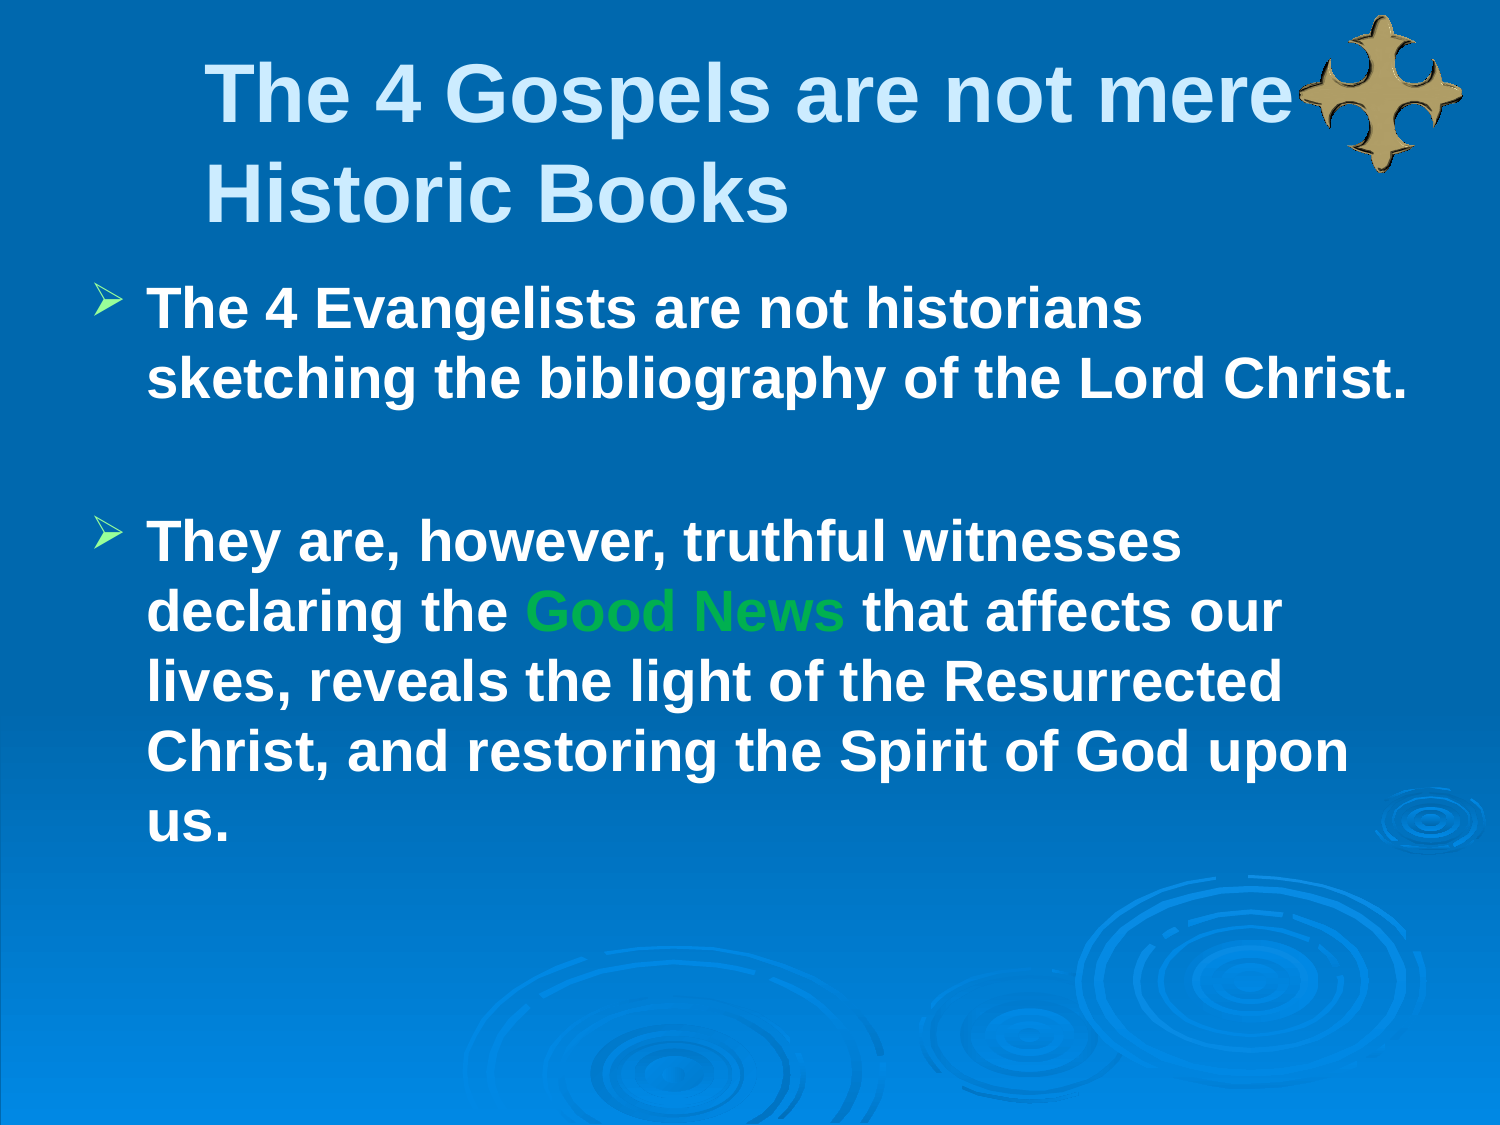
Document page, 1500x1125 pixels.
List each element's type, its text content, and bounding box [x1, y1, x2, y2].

list The 4 Evangelists are not historians sketching the bibliography of the Lord Christ. They are, however, truthful witnesses declaring the Good News that affects our lives, reveals the light of the Resurrected Christ, and restoring the Spirit of God upon us. [74, 262, 1426, 1006]
title The 4 Gospels are not mere Historic Books [74, 45, 1426, 233]
picture [1293, 0, 1471, 188]
